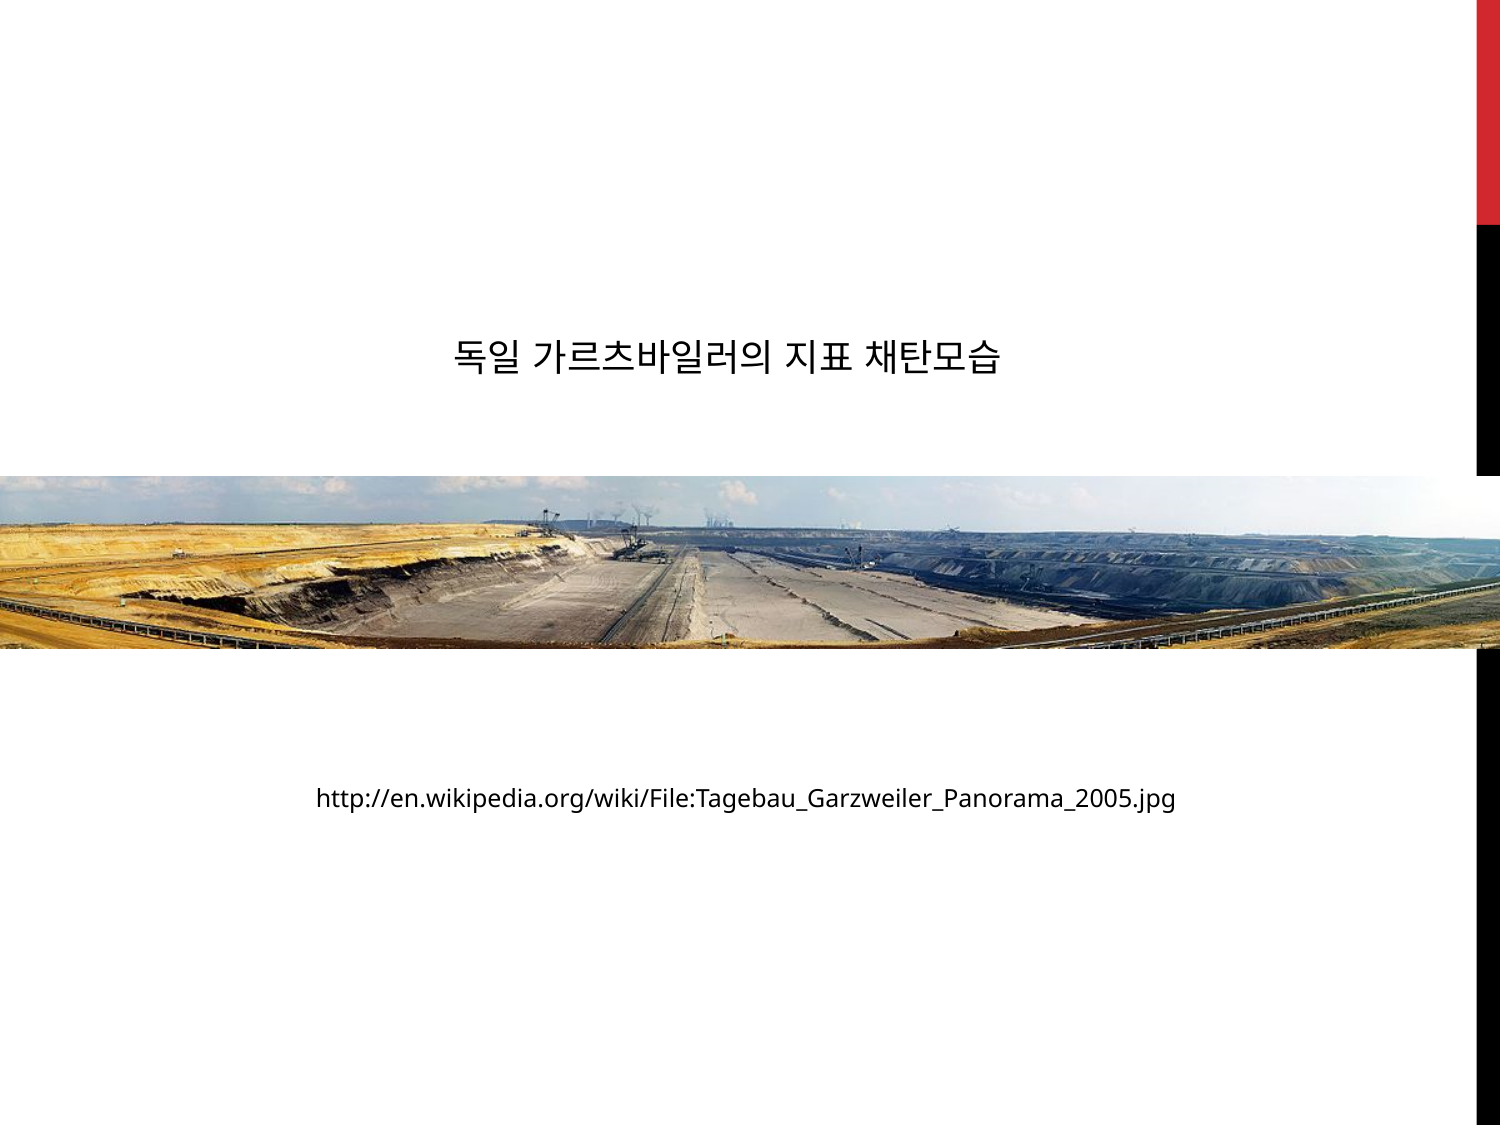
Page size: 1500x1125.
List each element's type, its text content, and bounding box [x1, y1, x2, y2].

picture [0, 476, 1500, 649]
text_box http://en.wikipedia.org/wiki/File:Tagebau_Garzweiler_Panorama_2005.jpg [301, 775, 1211, 820]
text_box 독일 가르츠바일러의 지표 채탄모습 [438, 326, 1028, 386]
